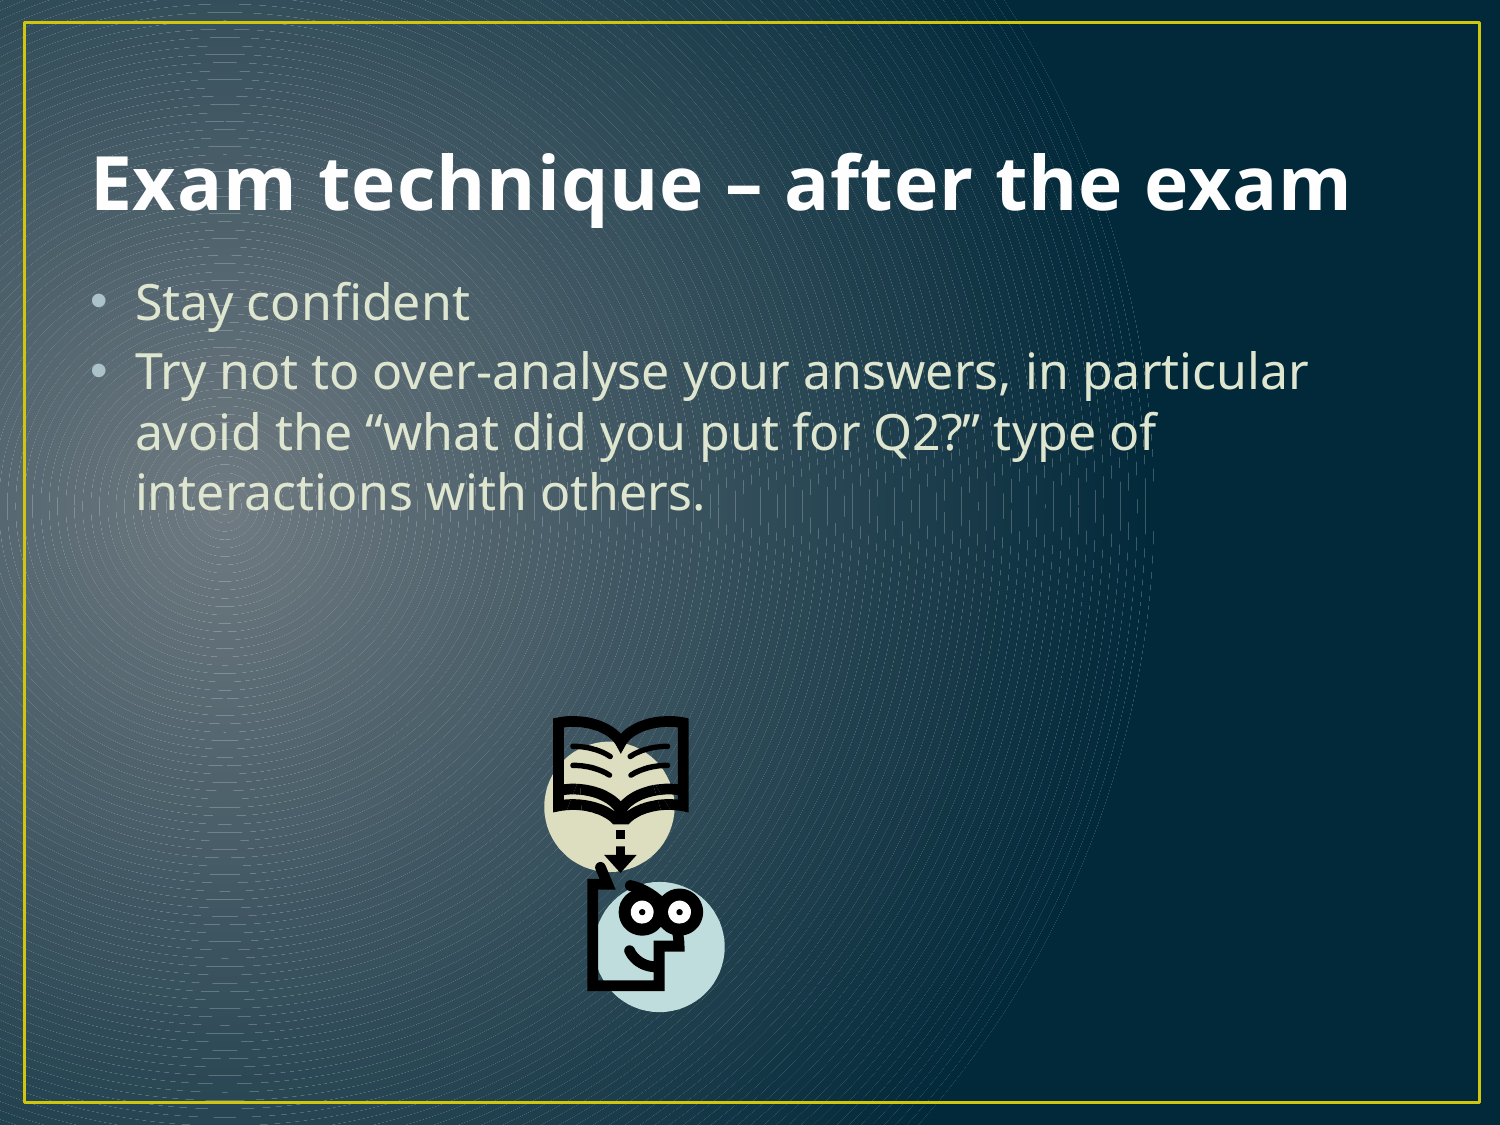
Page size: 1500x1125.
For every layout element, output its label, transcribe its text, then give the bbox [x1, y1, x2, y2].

picture [543, 715, 725, 1013]
list Stay confident Try not to over-analyse your answers, in particular avoid the “what did you put for Q2?” type of interactions with others. [75, 262, 1425, 598]
title Exam technique – after the exam [75, 45, 1425, 233]
